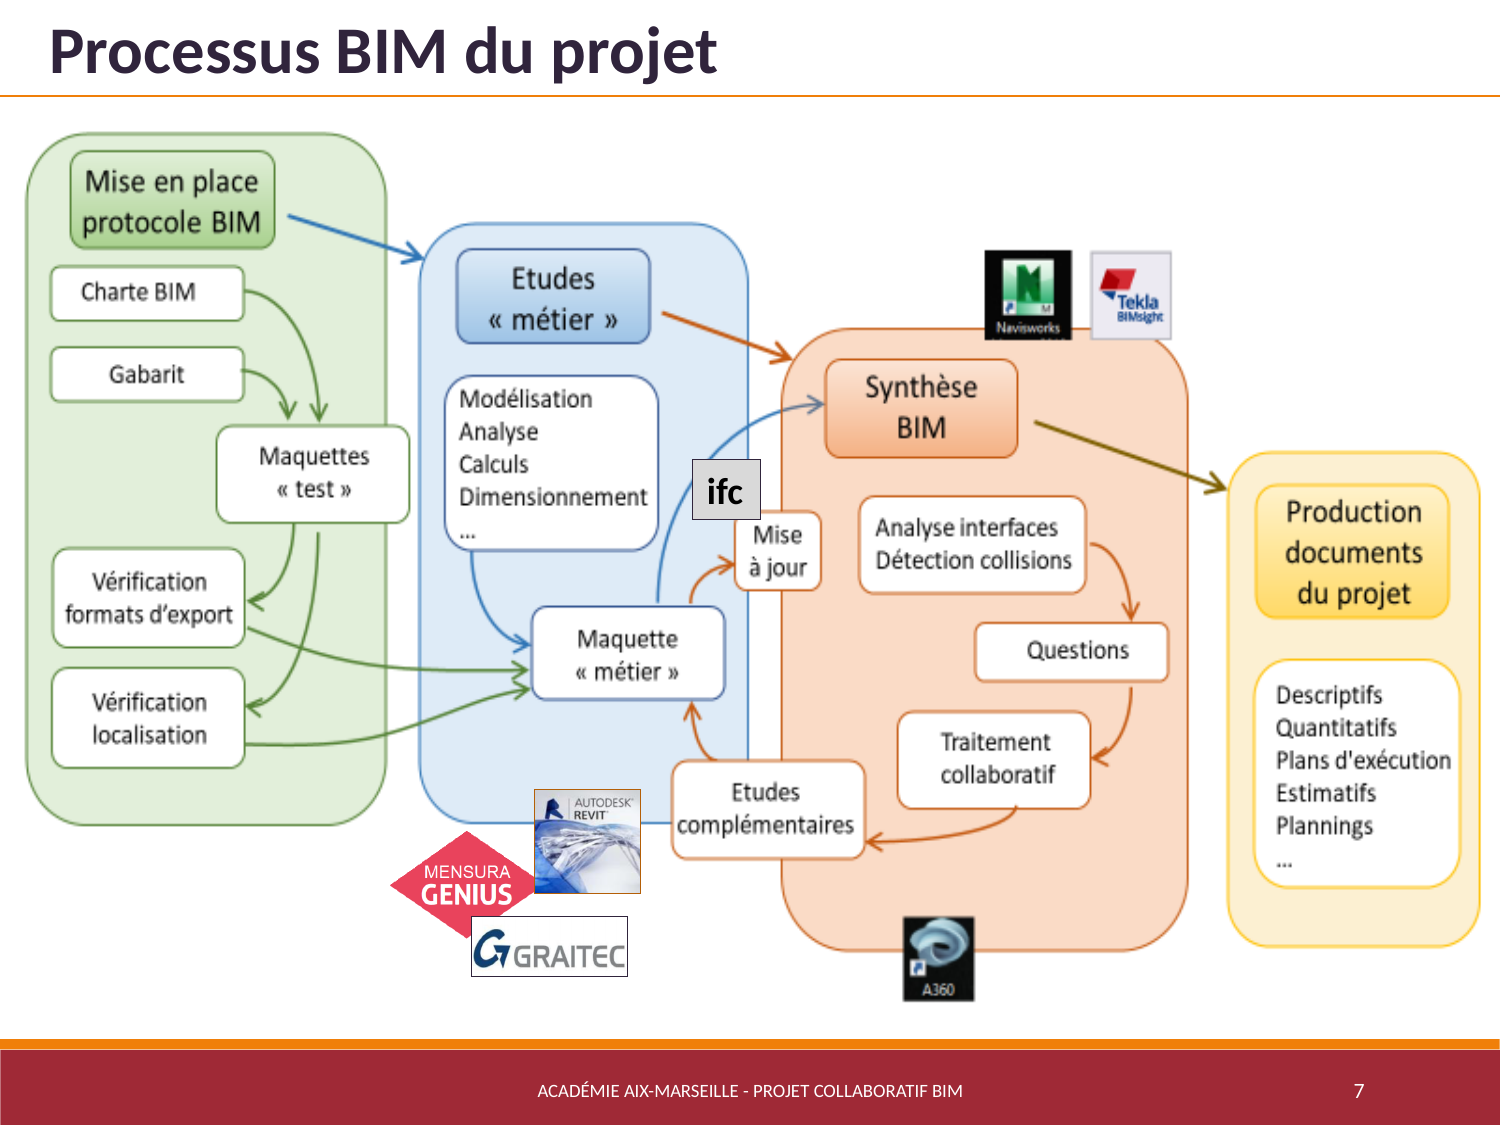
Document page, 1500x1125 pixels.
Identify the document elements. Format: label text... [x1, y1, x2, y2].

footer Académie Aix-Marseille - Projet Collaboratif BIM [453, 1059, 1047, 1120]
picture [382, 788, 641, 977]
slide_number 7 [1218, 1059, 1380, 1120]
text_box Processus BIM du projet [34, 0, 1054, 92]
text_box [21, 105, 1499, 1037]
